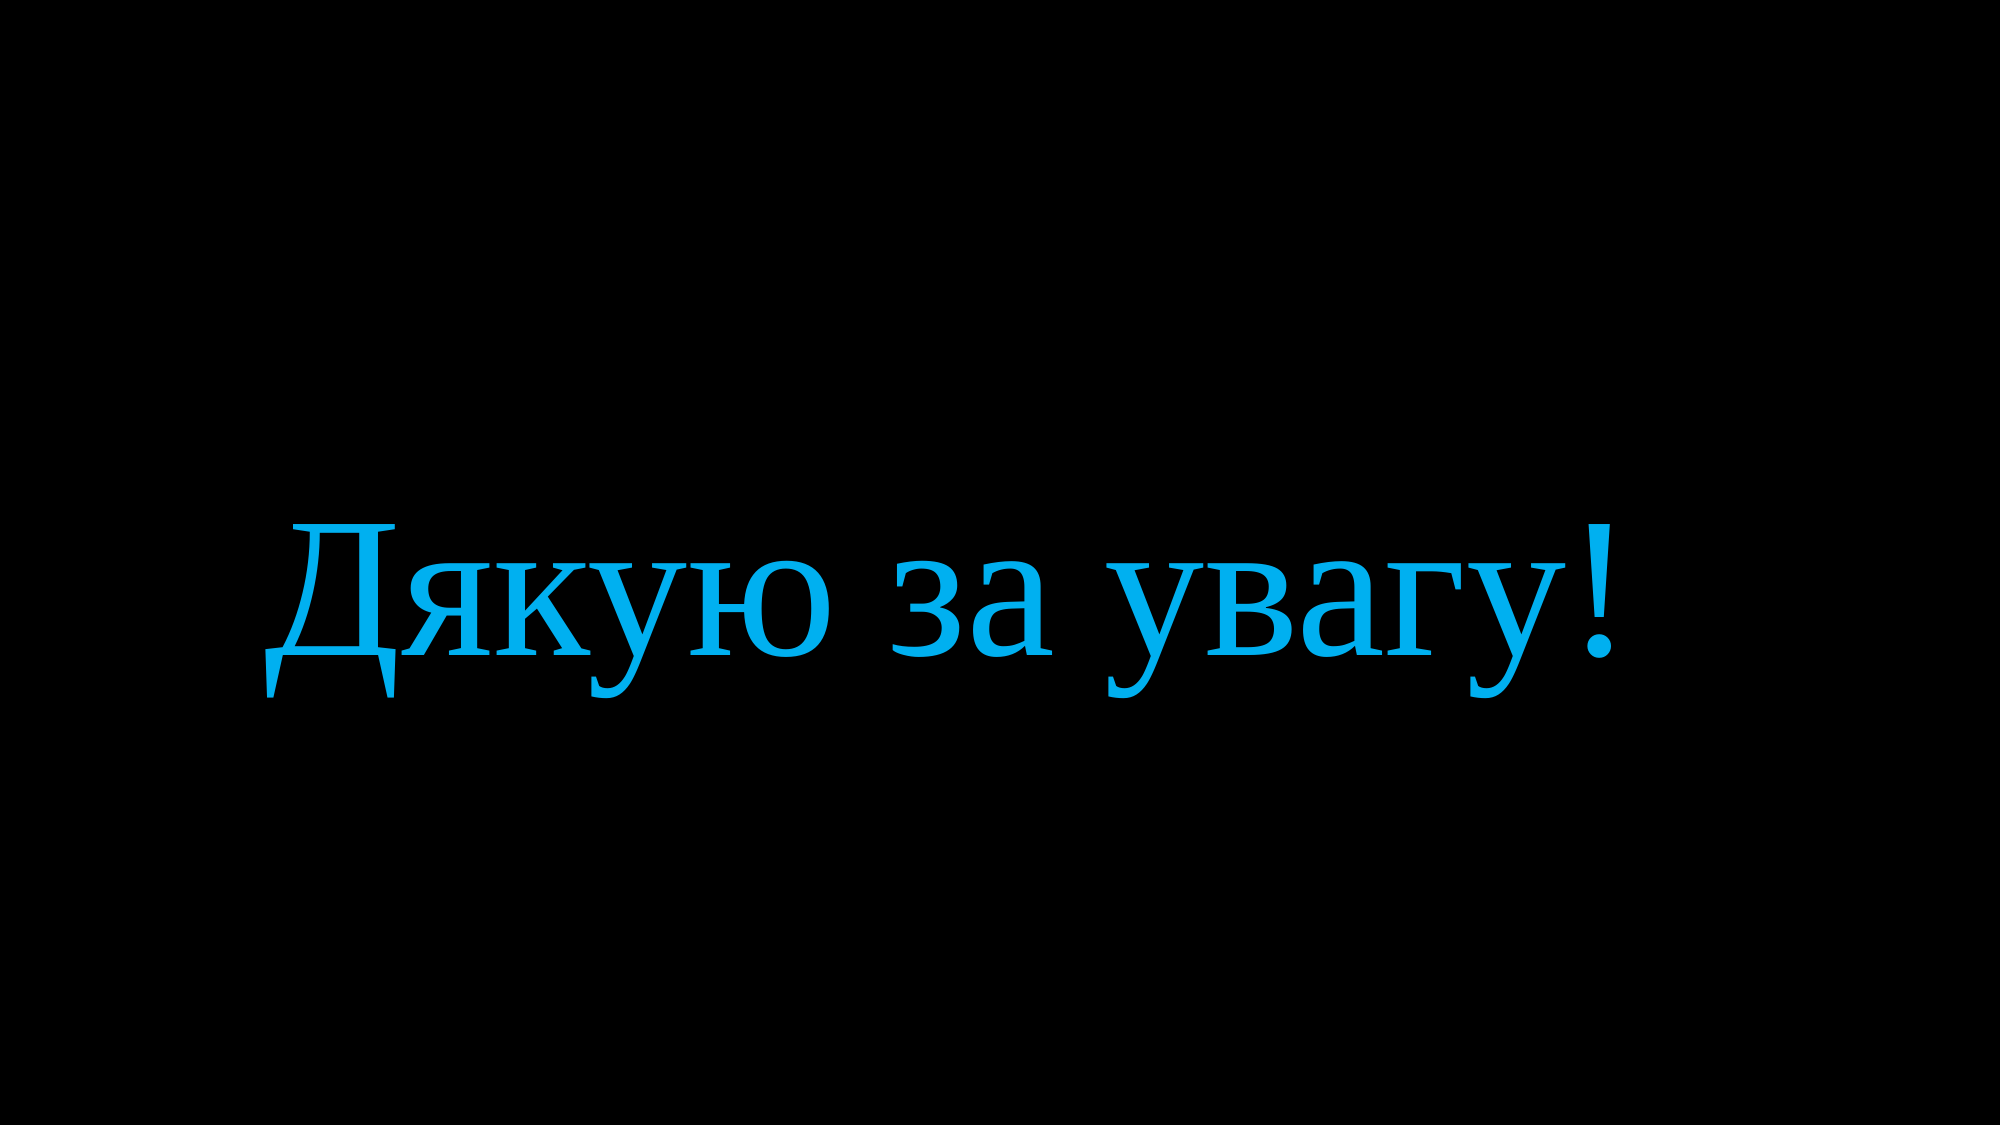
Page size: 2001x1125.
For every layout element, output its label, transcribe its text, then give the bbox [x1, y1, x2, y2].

list Дякую за увагу! [249, 474, 1750, 788]
